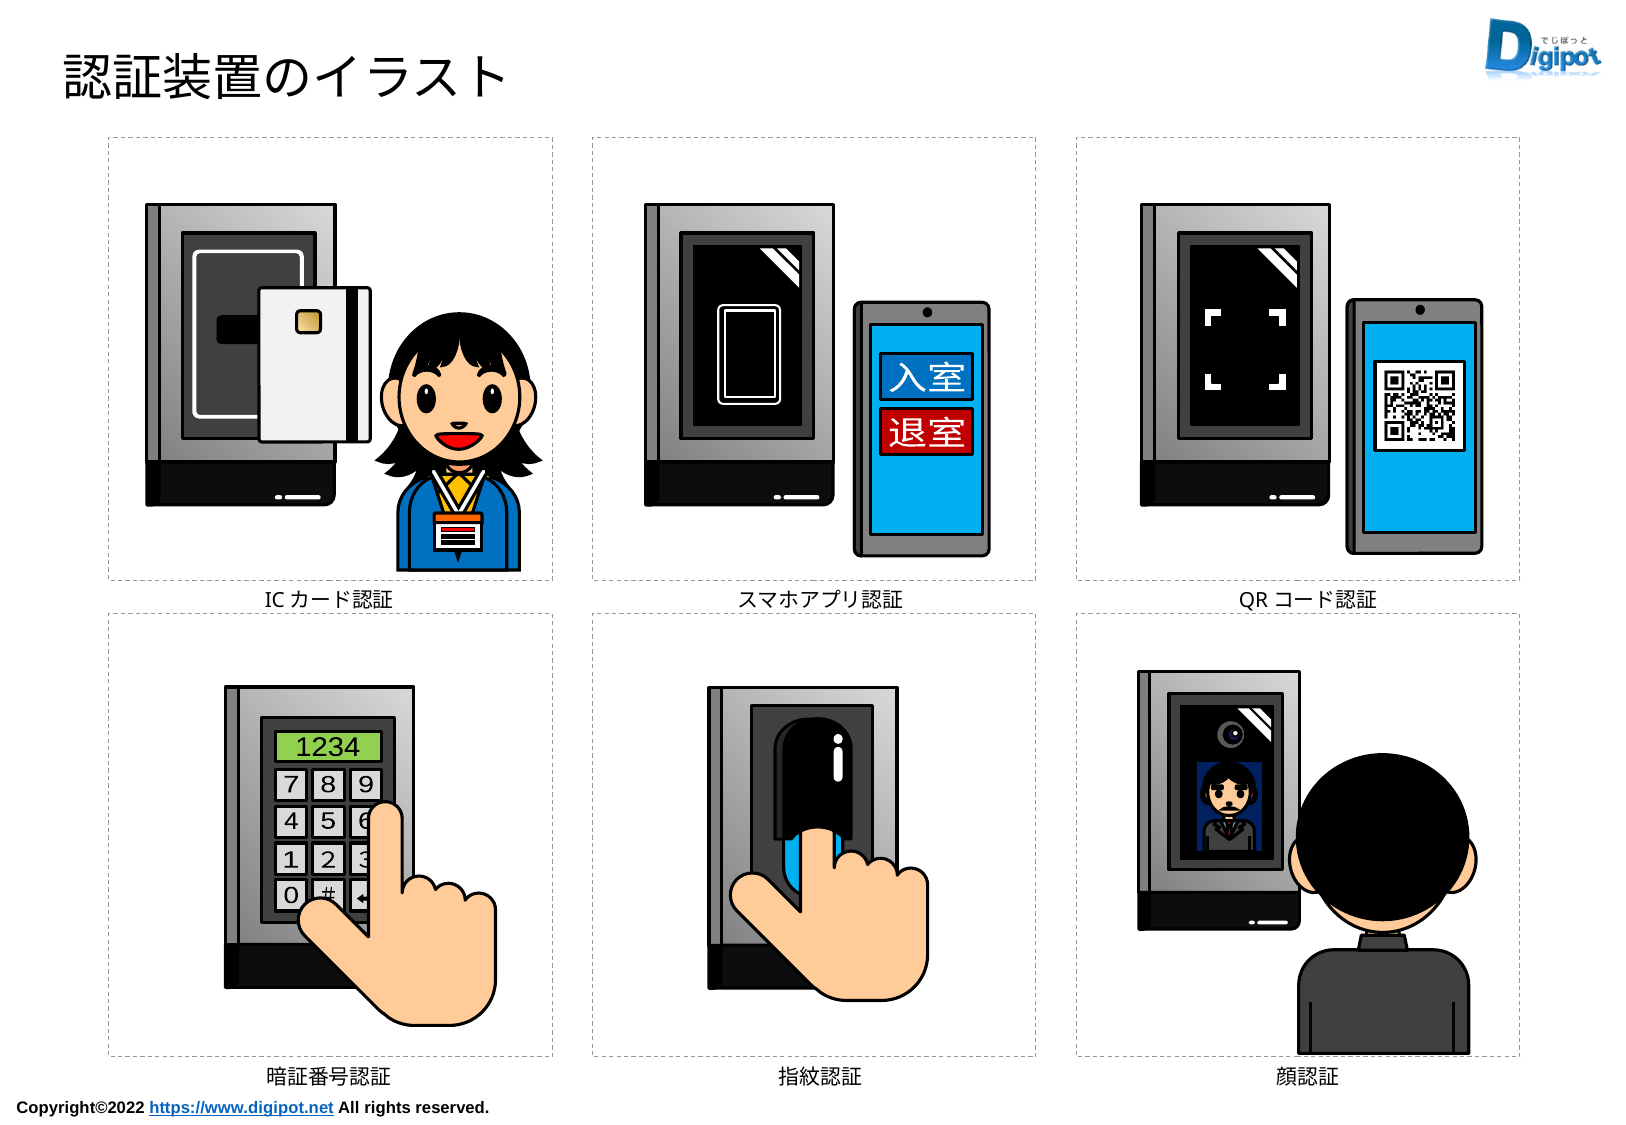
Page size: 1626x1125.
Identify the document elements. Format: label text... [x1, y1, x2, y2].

text_box ICカード認証 [250, 579, 409, 620]
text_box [146, 204, 538, 570]
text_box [645, 204, 990, 556]
text_box 指紋認証 [764, 1055, 877, 1096]
text_box スマホアプリ認証 [722, 579, 918, 620]
text_box QRコード認証 [1224, 579, 1392, 620]
text_box 認証装置のイラスト [48, 38, 527, 113]
text_box 暗証番号認証 [252, 1055, 407, 1096]
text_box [708, 687, 928, 1001]
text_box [1138, 671, 1476, 1054]
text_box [225, 686, 496, 1026]
picture [1485, 18, 1602, 82]
text_box 顔認証 [1261, 1055, 1354, 1096]
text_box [1141, 204, 1482, 554]
